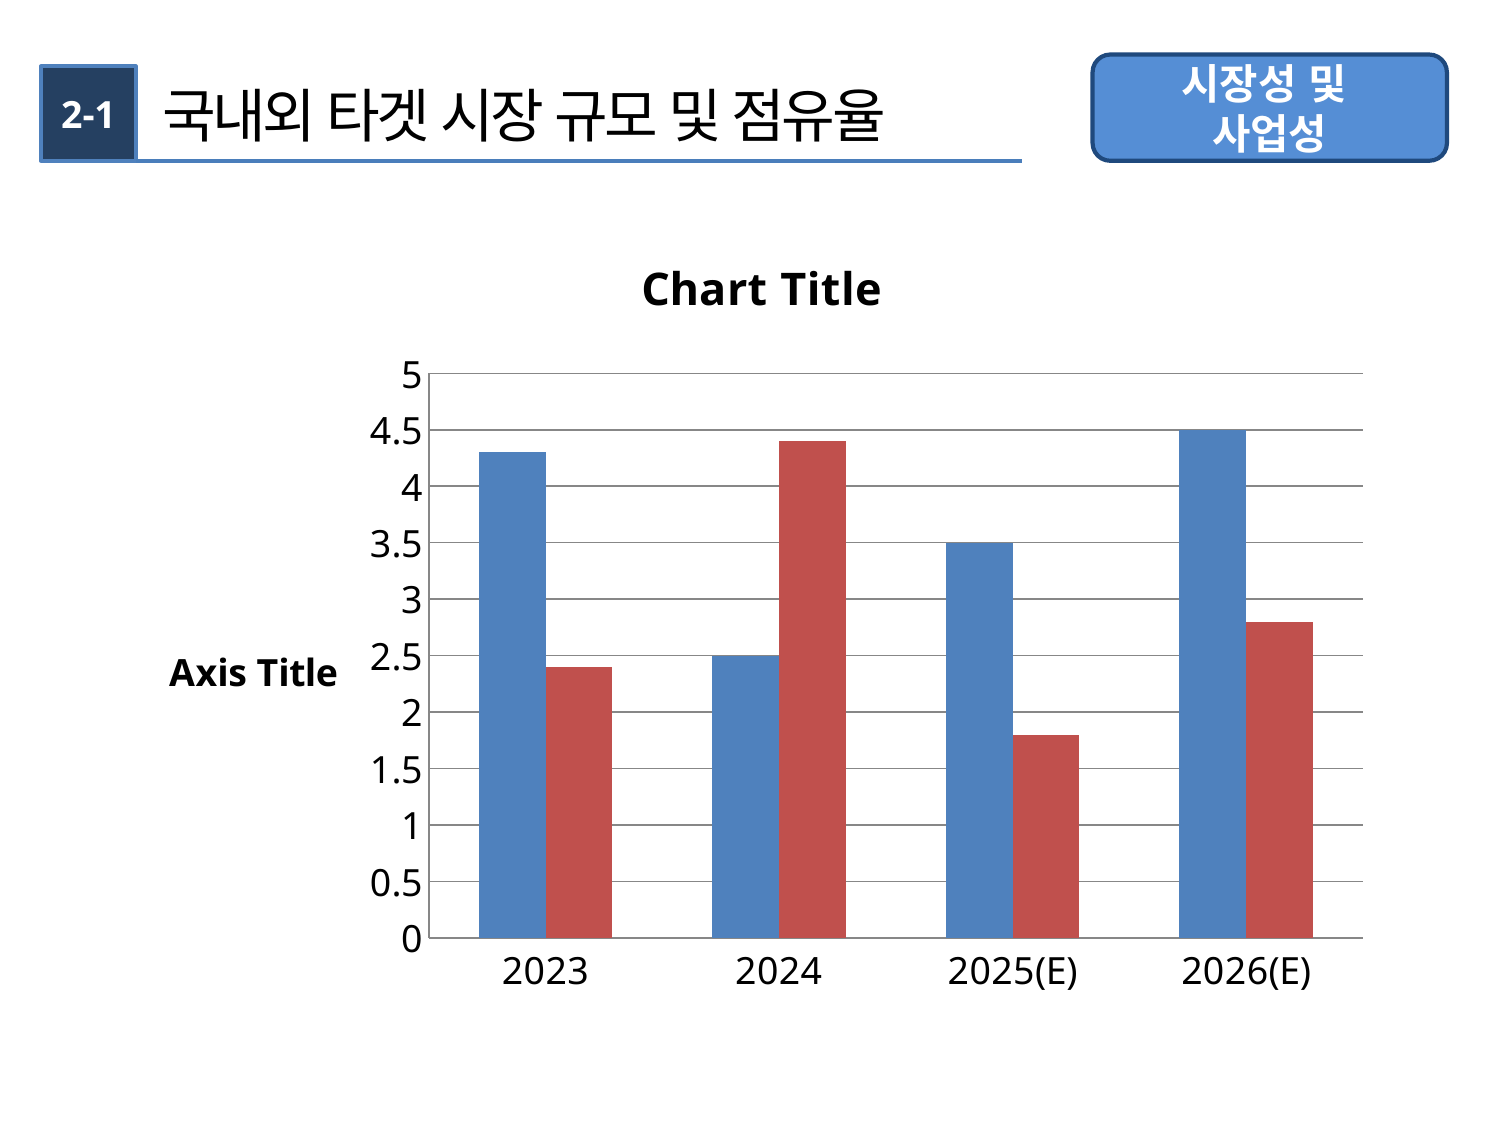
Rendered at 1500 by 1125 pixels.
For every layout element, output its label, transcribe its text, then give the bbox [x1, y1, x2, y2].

text_box 시장성 및 사업성 [1090, 52, 1450, 163]
chart [135, 219, 1389, 1012]
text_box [40, 66, 1022, 162]
